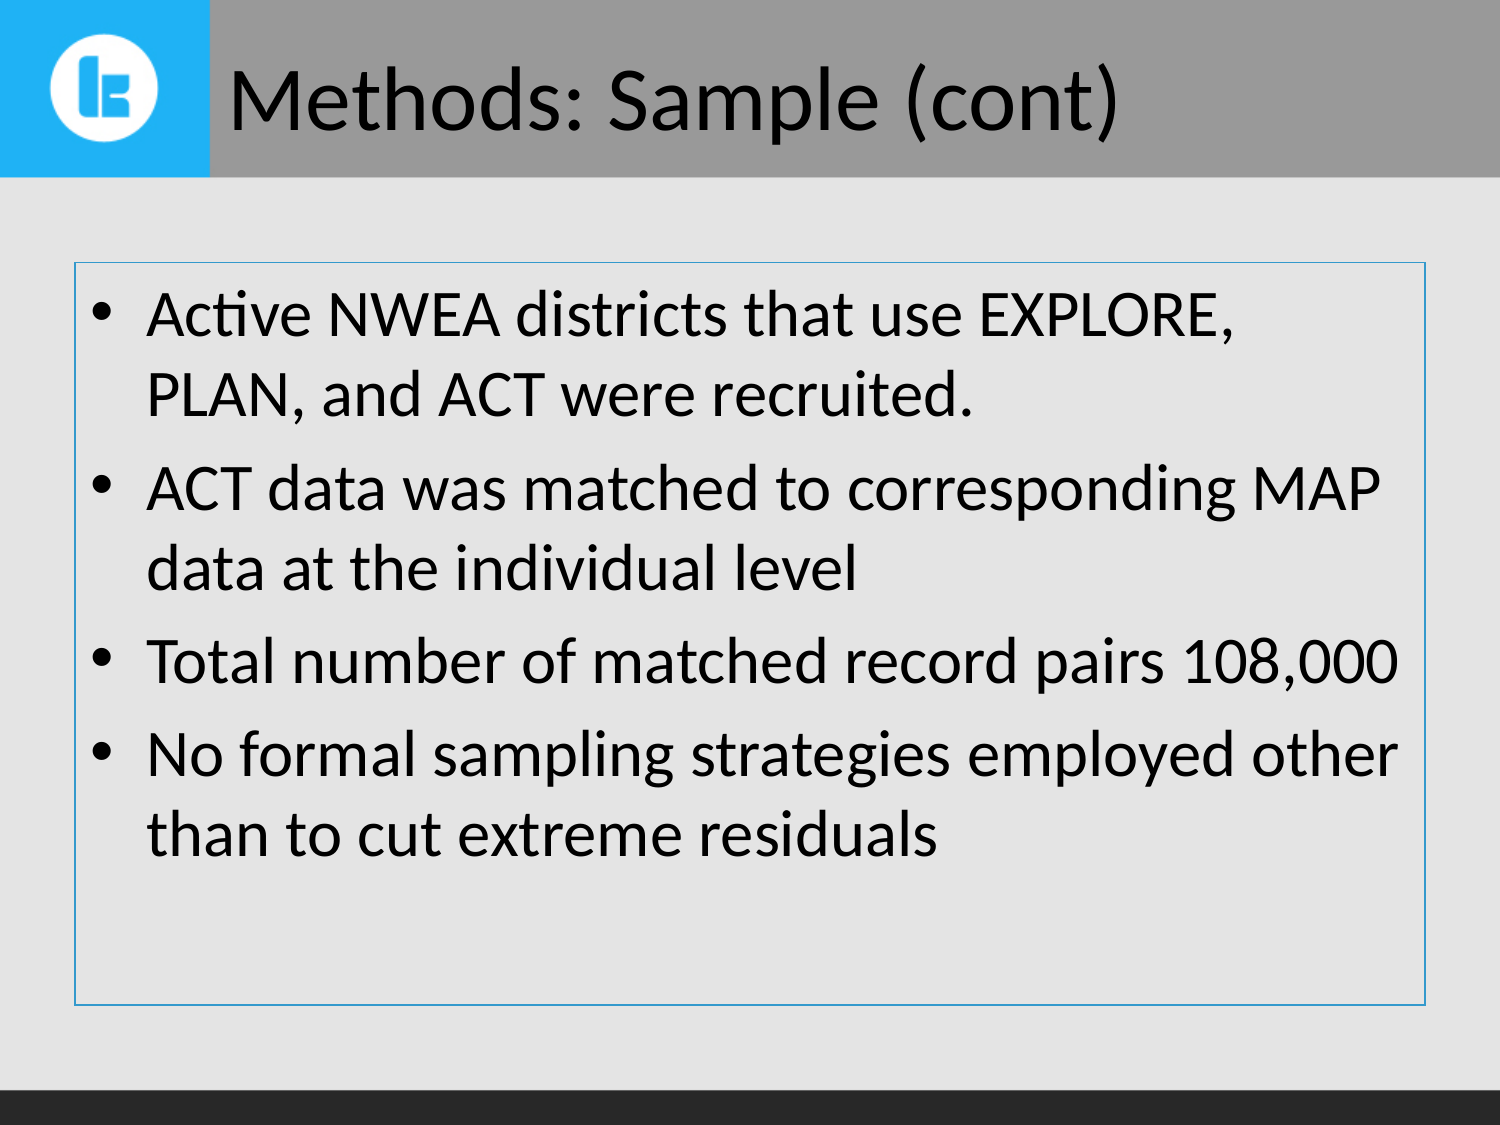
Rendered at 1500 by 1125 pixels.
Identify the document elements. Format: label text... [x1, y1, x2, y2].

list Active NWEA districts that use EXPLORE, PLAN, and ACT were recruited. ACT data was matched to corresponding MAP data at the individual level Total number of matched record pairs 108,000 No formal sampling strategies employed other than to cut extreme residuals [74, 262, 1426, 1006]
picture [0, 0, 1500, 1125]
title Methods: Sample (cont) [212, 0, 1438, 188]
